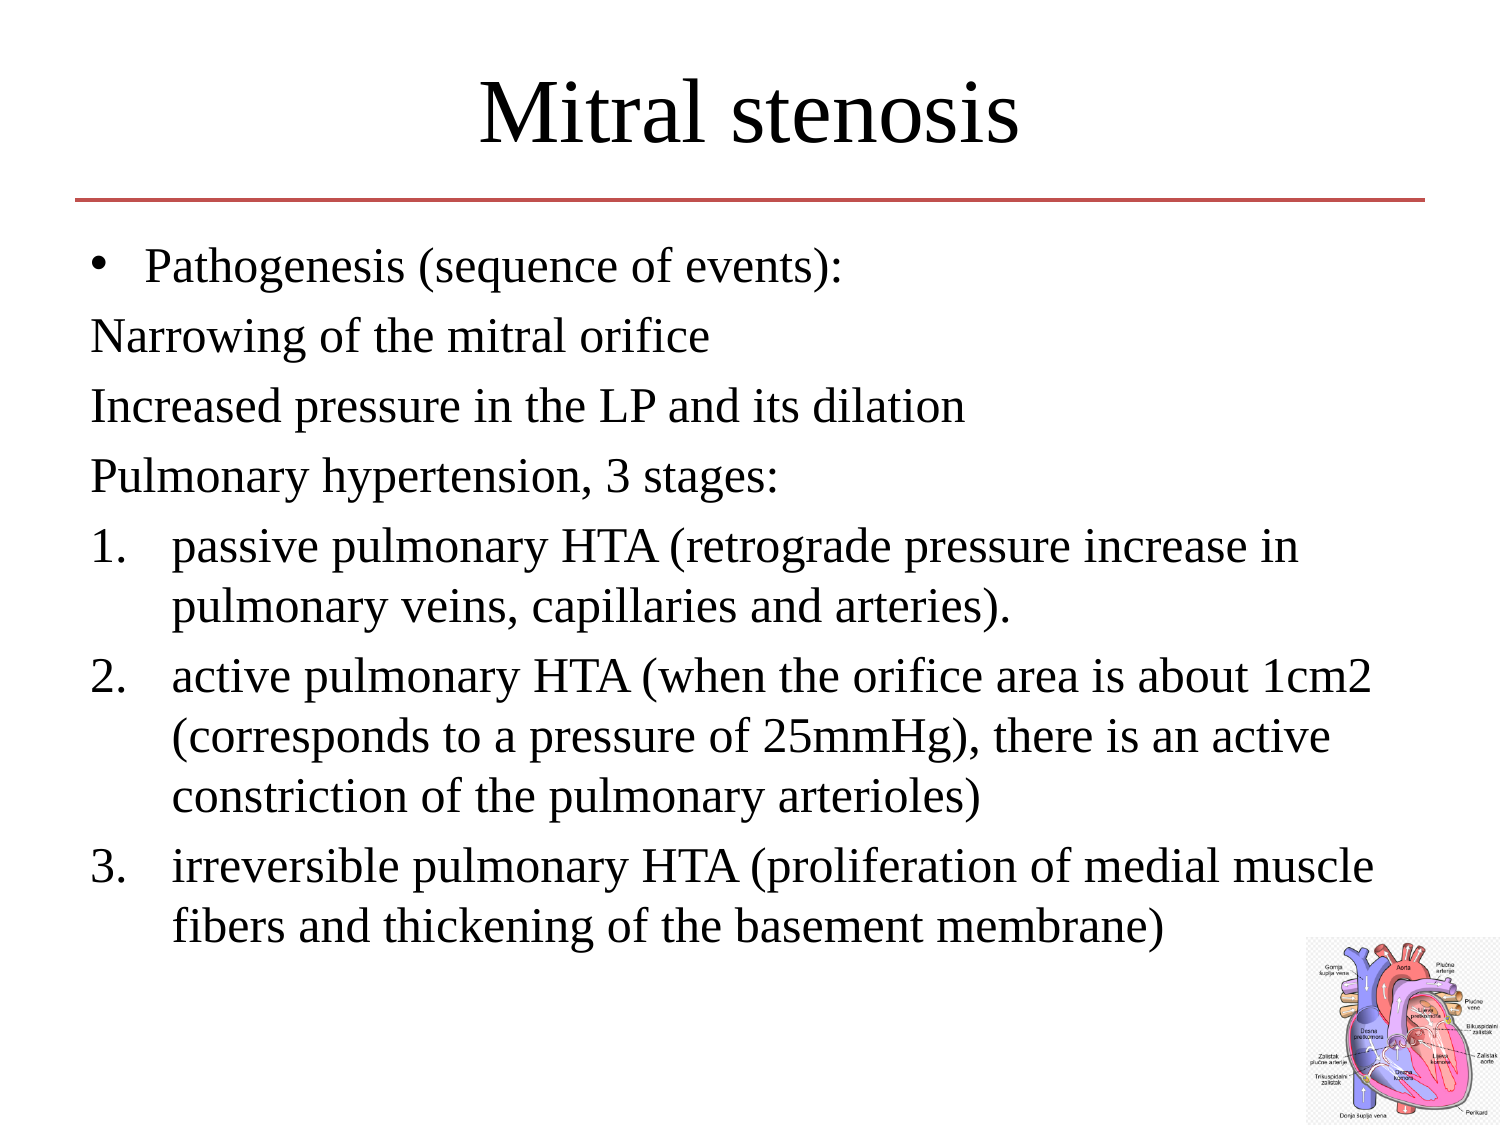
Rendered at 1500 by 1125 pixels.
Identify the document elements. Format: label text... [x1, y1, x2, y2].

title Mitral stenosis [74, 12, 1426, 199]
picture [1305, 937, 1500, 1125]
list Pathogenesis (sequence of events): Narrowing of the mitral orifice Increased pressure in the LP and its dilation Pulmonary hypertension, 3 stages: passive pulmonary HTA (retrograde pressure increase in pulmonary veins, capillaries and arteries). active pulmonary HTA (when the orifice area is about 1cm2 (corresponds to a pressure of 25mmHg), there is an active constriction of the pulmonary arterioles) irreversible pulmonary HTA (proliferation of medial muscle fibers and thickening of the basement membrane) [74, 224, 1426, 968]
